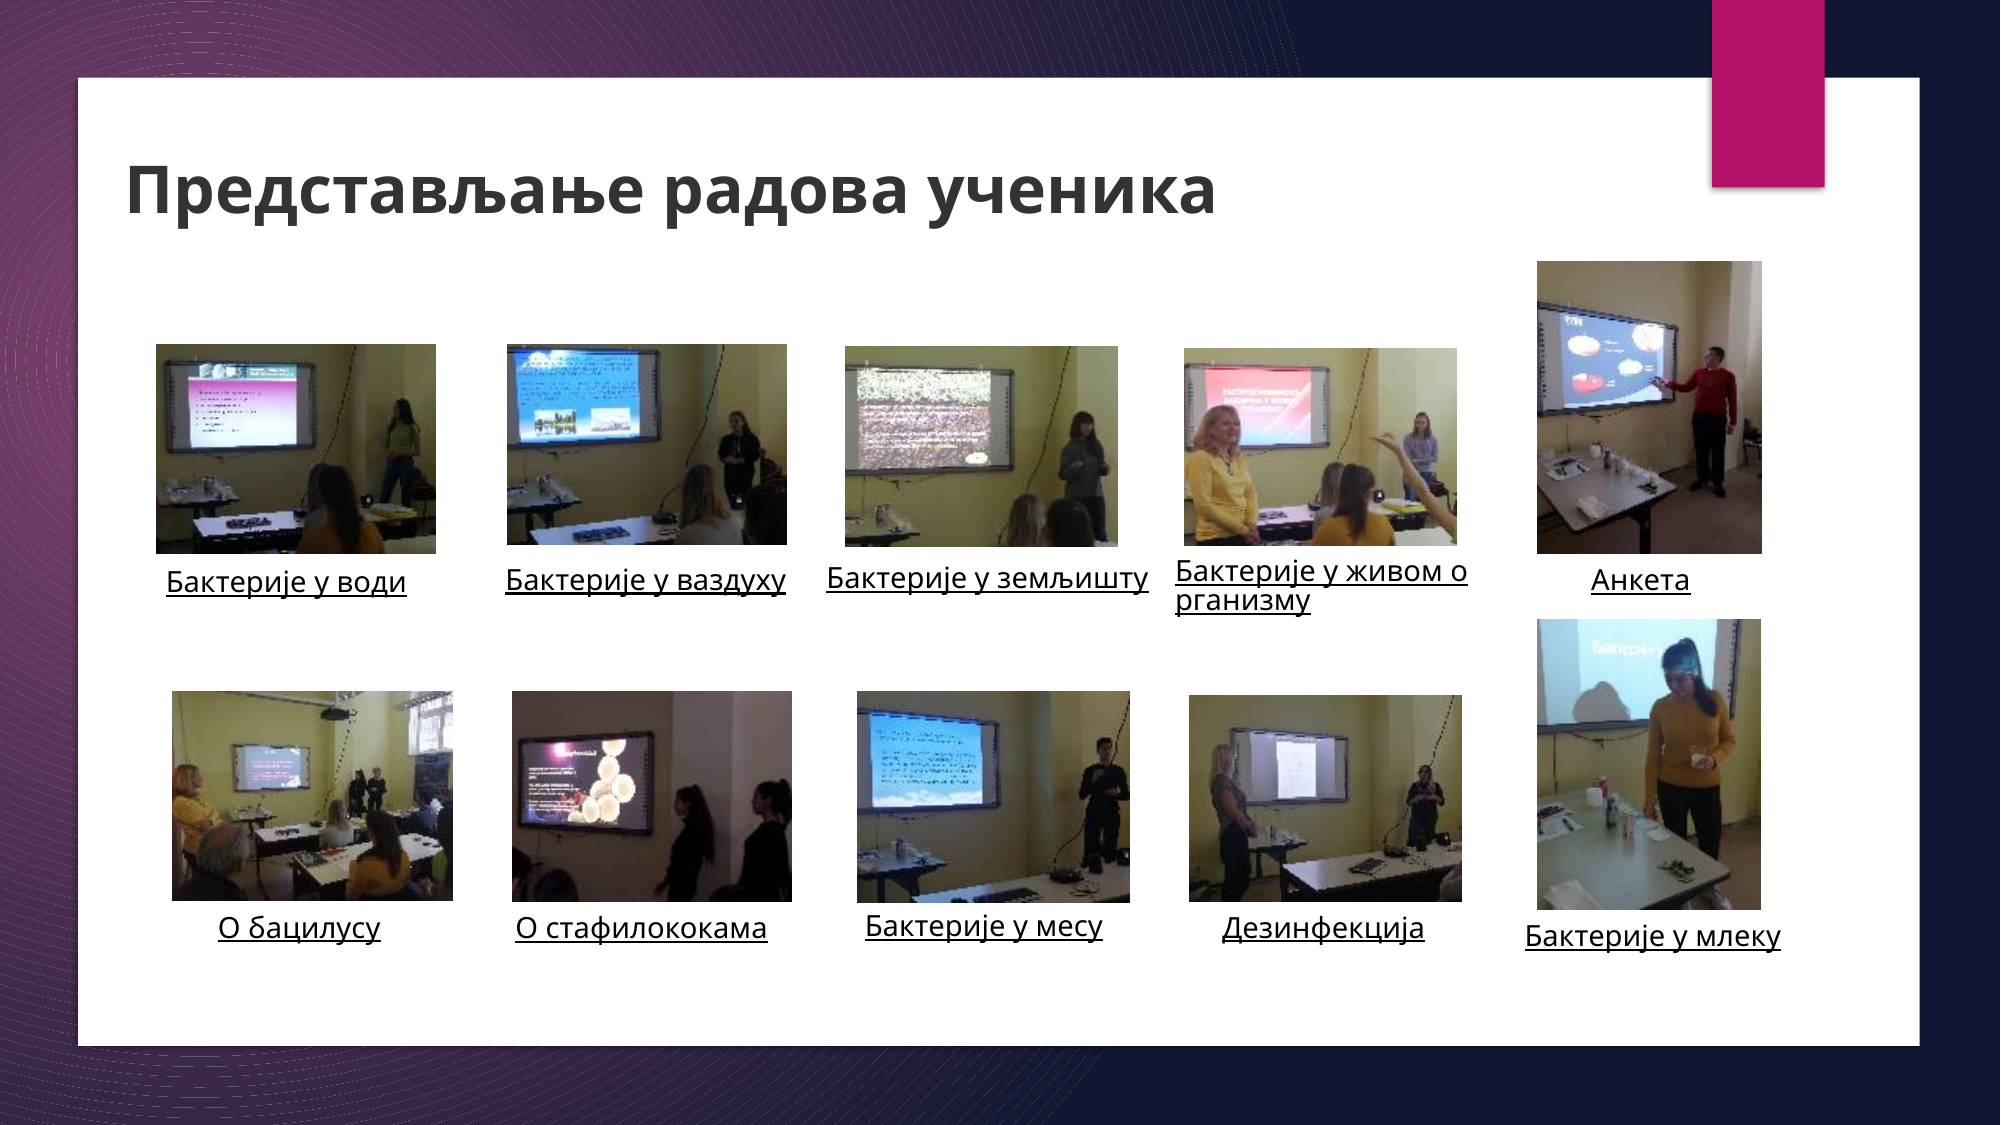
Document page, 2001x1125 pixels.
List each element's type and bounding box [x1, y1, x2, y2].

picture [1188, 695, 1462, 902]
picture [172, 690, 453, 901]
picture [155, 343, 436, 554]
picture [1536, 261, 1763, 554]
picture [1184, 347, 1457, 546]
picture [512, 691, 793, 902]
picture [1536, 618, 1761, 910]
text_box [0, 0, 2000, 1125]
picture [507, 344, 787, 545]
picture [845, 346, 1118, 547]
picture [856, 690, 1130, 903]
